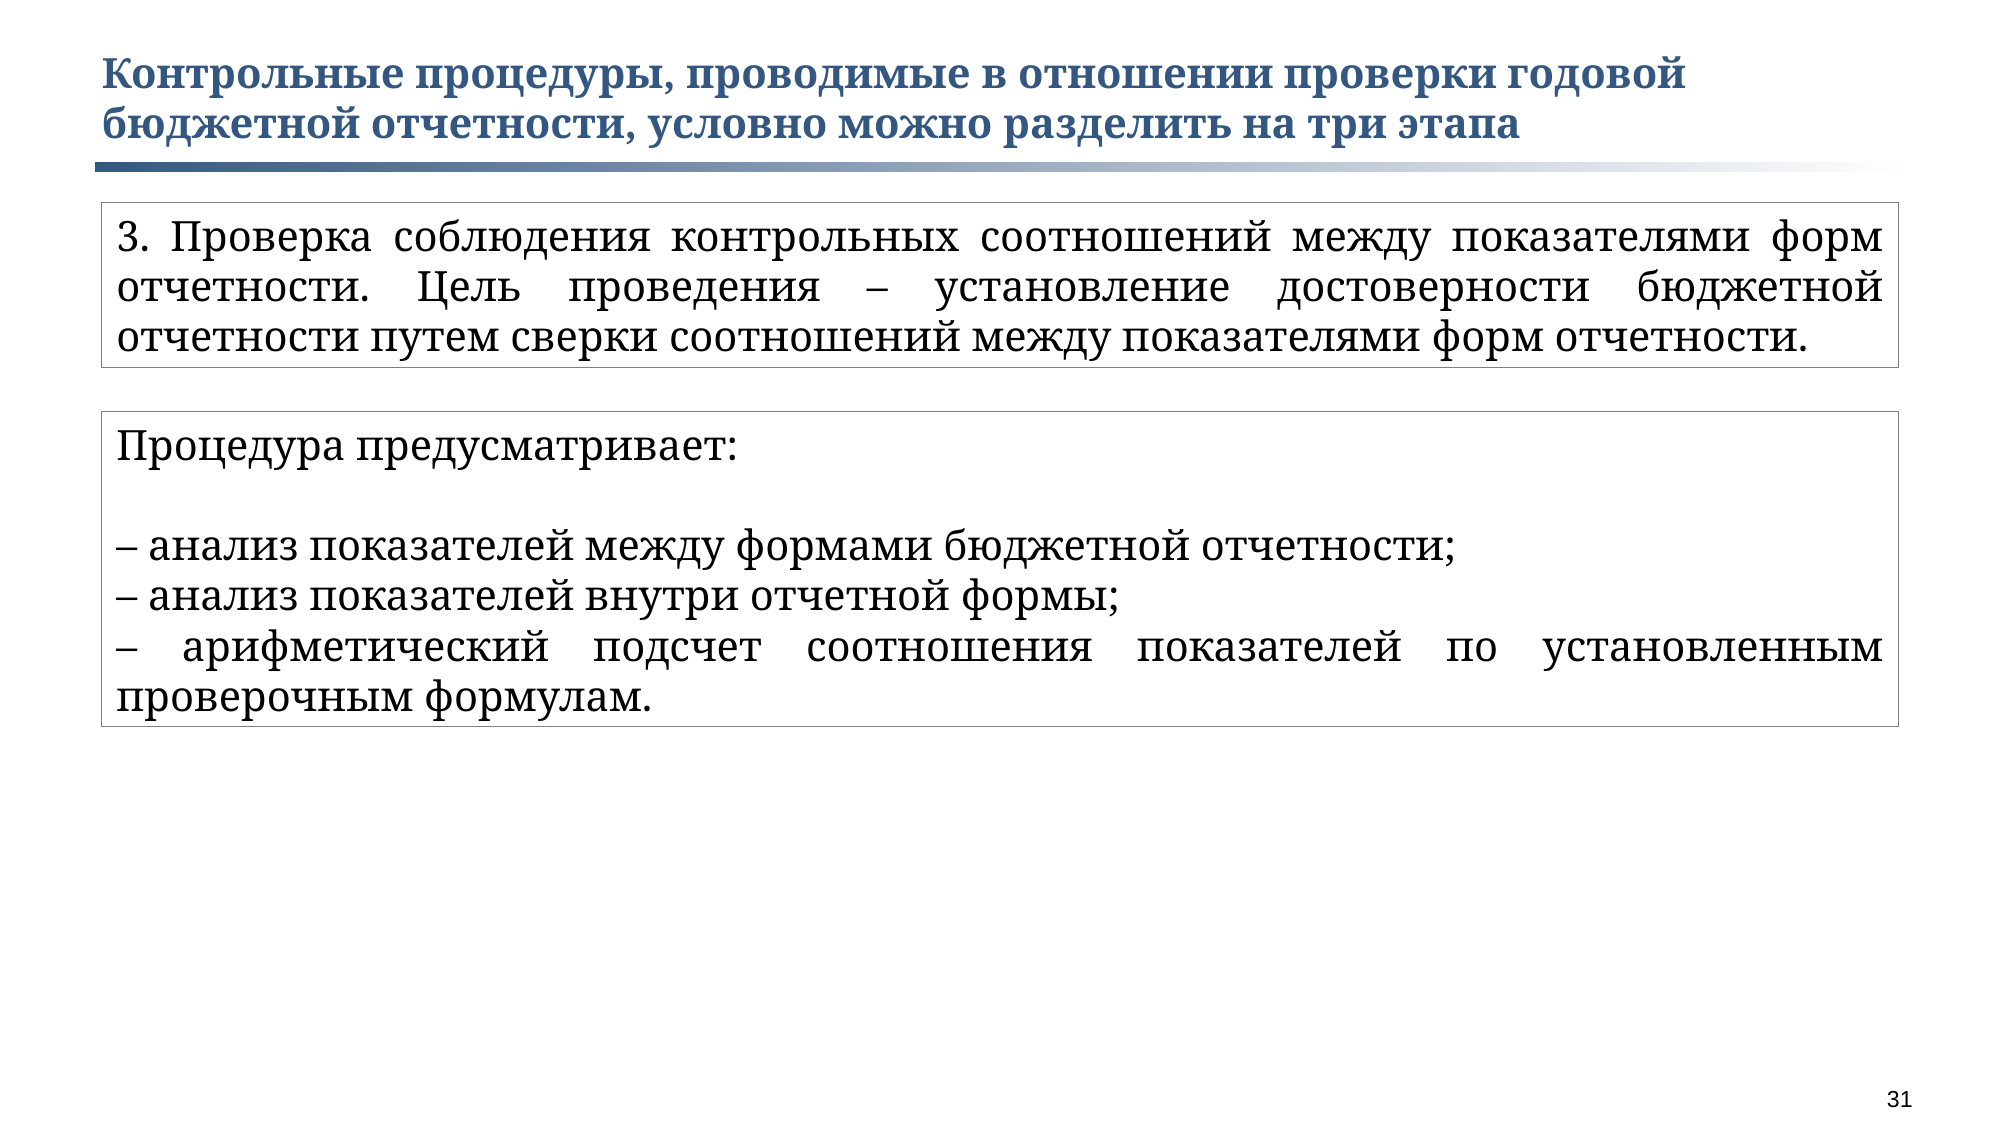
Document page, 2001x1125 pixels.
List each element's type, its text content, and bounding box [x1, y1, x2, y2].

text_box 3. Проверка соблюдения контрольных соотношений между показателями форм отчетности. Цель проведения – установление достоверности бюджетной отчетности путем сверки соотношений между показателями форм отчетности. [101, 202, 1899, 368]
text_box Контрольные процедуры, проводимые в отношении проверки годовой бюджетной отчетности, условно можно разделить на три этапа [87, 39, 1748, 131]
text_box Процедура предусматривает: – анализ показателей между формами бюджетной отчетности; – анализ показателей внутри отчетной формы; – арифметический подсчет соотношения показателей по установленным проверочным формулам. [101, 411, 1899, 727]
